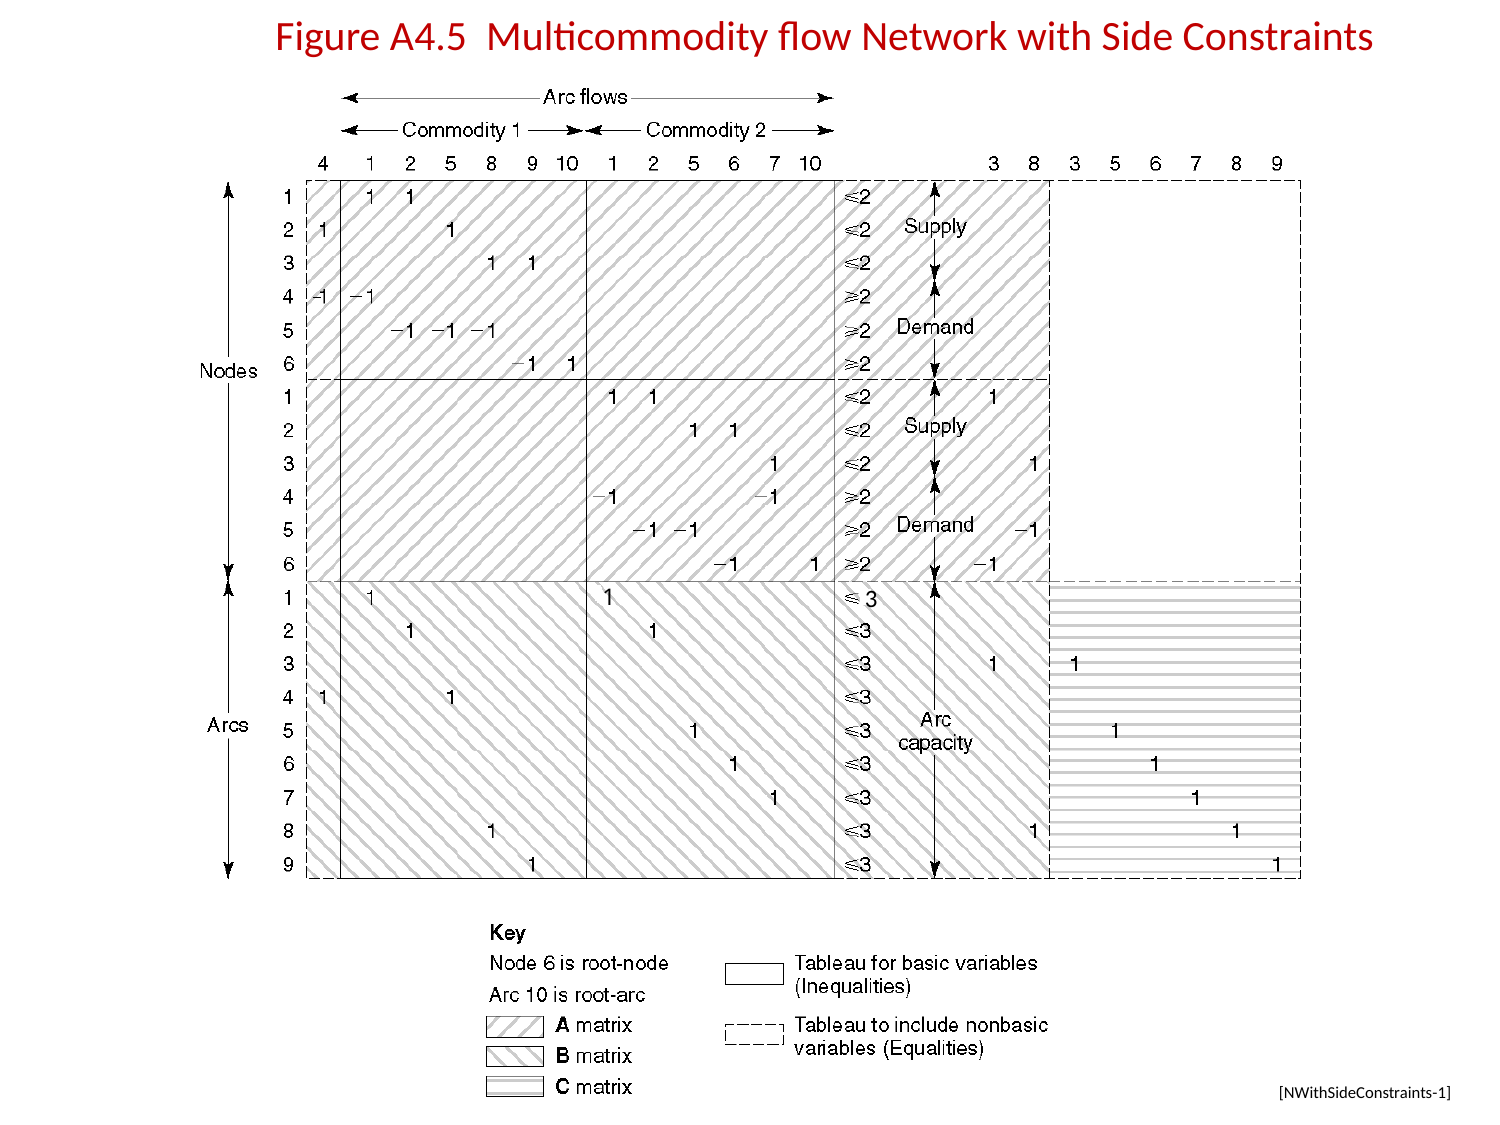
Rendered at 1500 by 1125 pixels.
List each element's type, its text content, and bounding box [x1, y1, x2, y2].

title Figure A4.5 Multicommodity flow Network with Side Constraints [150, 0, 1500, 68]
picture [165, 62, 1321, 1125]
text_box [NWithSideConstraints-1] [1325, 1074, 1467, 1110]
